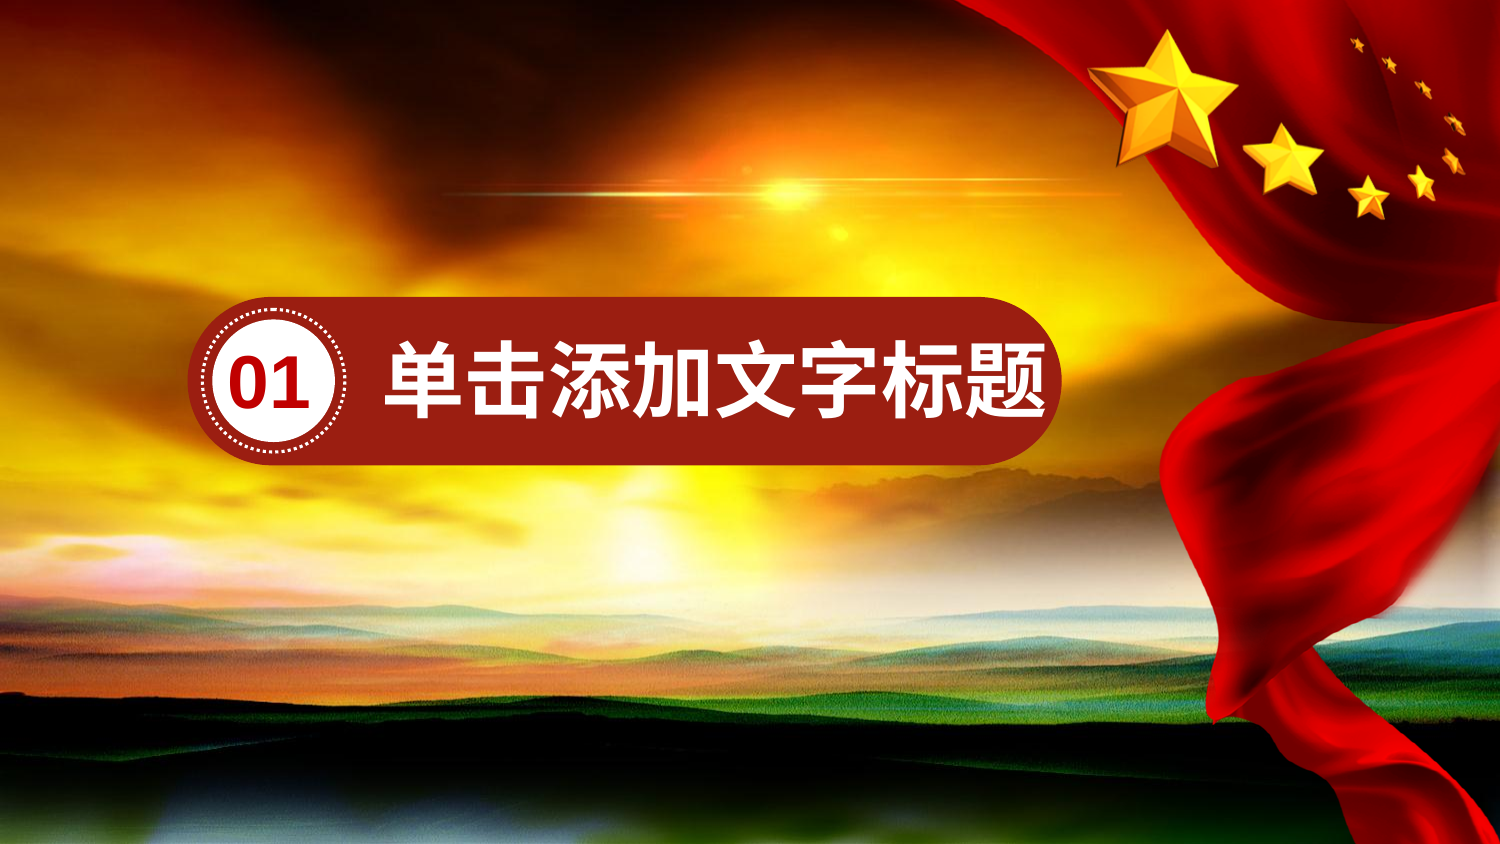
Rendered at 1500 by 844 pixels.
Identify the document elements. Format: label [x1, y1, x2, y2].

picture [0, 0, 1500, 844]
text_box [187, 296, 1067, 466]
